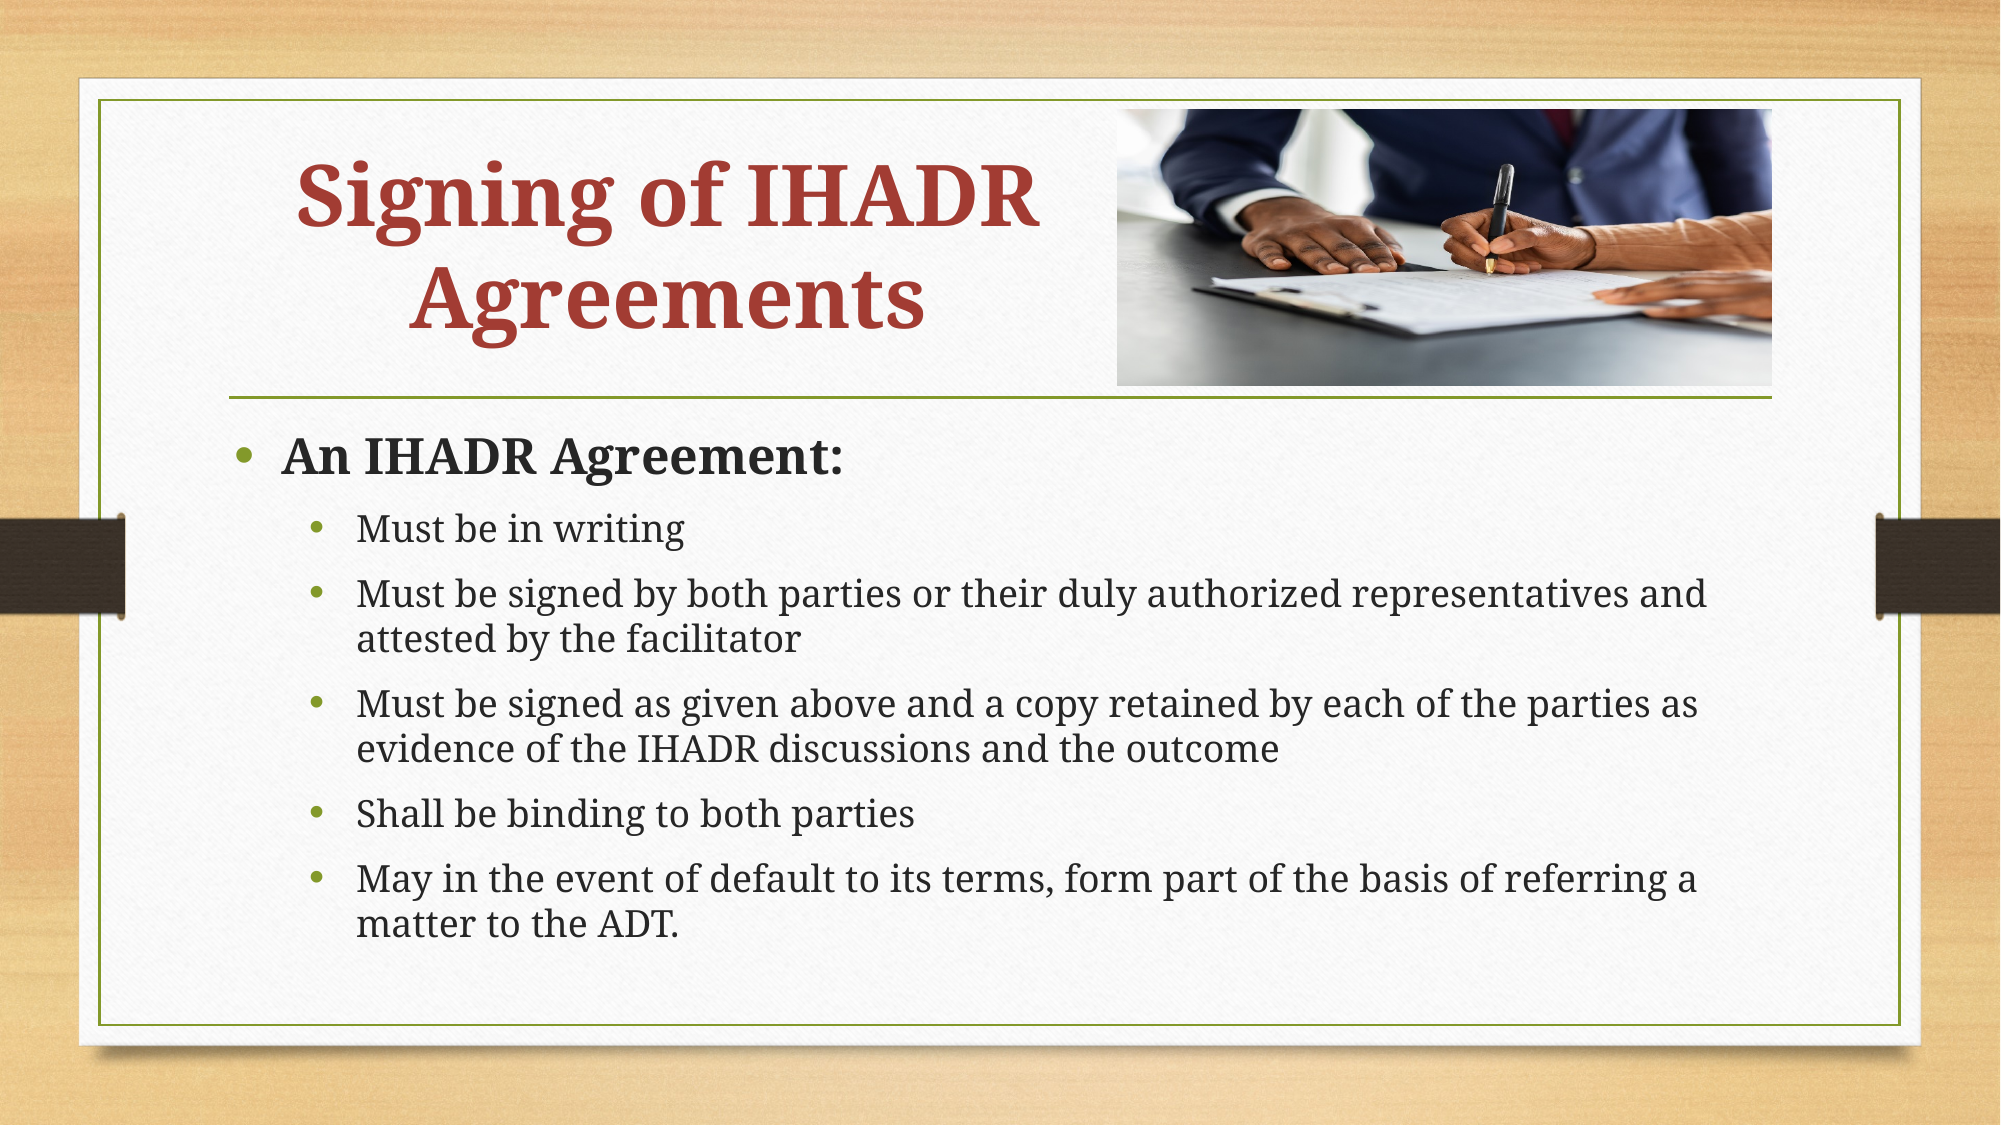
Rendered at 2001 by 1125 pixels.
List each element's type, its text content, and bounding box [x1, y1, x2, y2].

list An IHADR Agreement: Must be in writing Must be signed by both parties or their duly authorized representatives and attested by the facilitator Must be signed as given above and a copy retained by each of the parties as evidence of the IHADR discussions and the outcome Shall be binding to both parties May in the event of default to its terms, form part of the basis of referring a matter to the ADT. [222, 418, 1753, 963]
title Signing of IHADR Agreements [232, 135, 1105, 353]
picture [0, 0, 2001, 1125]
